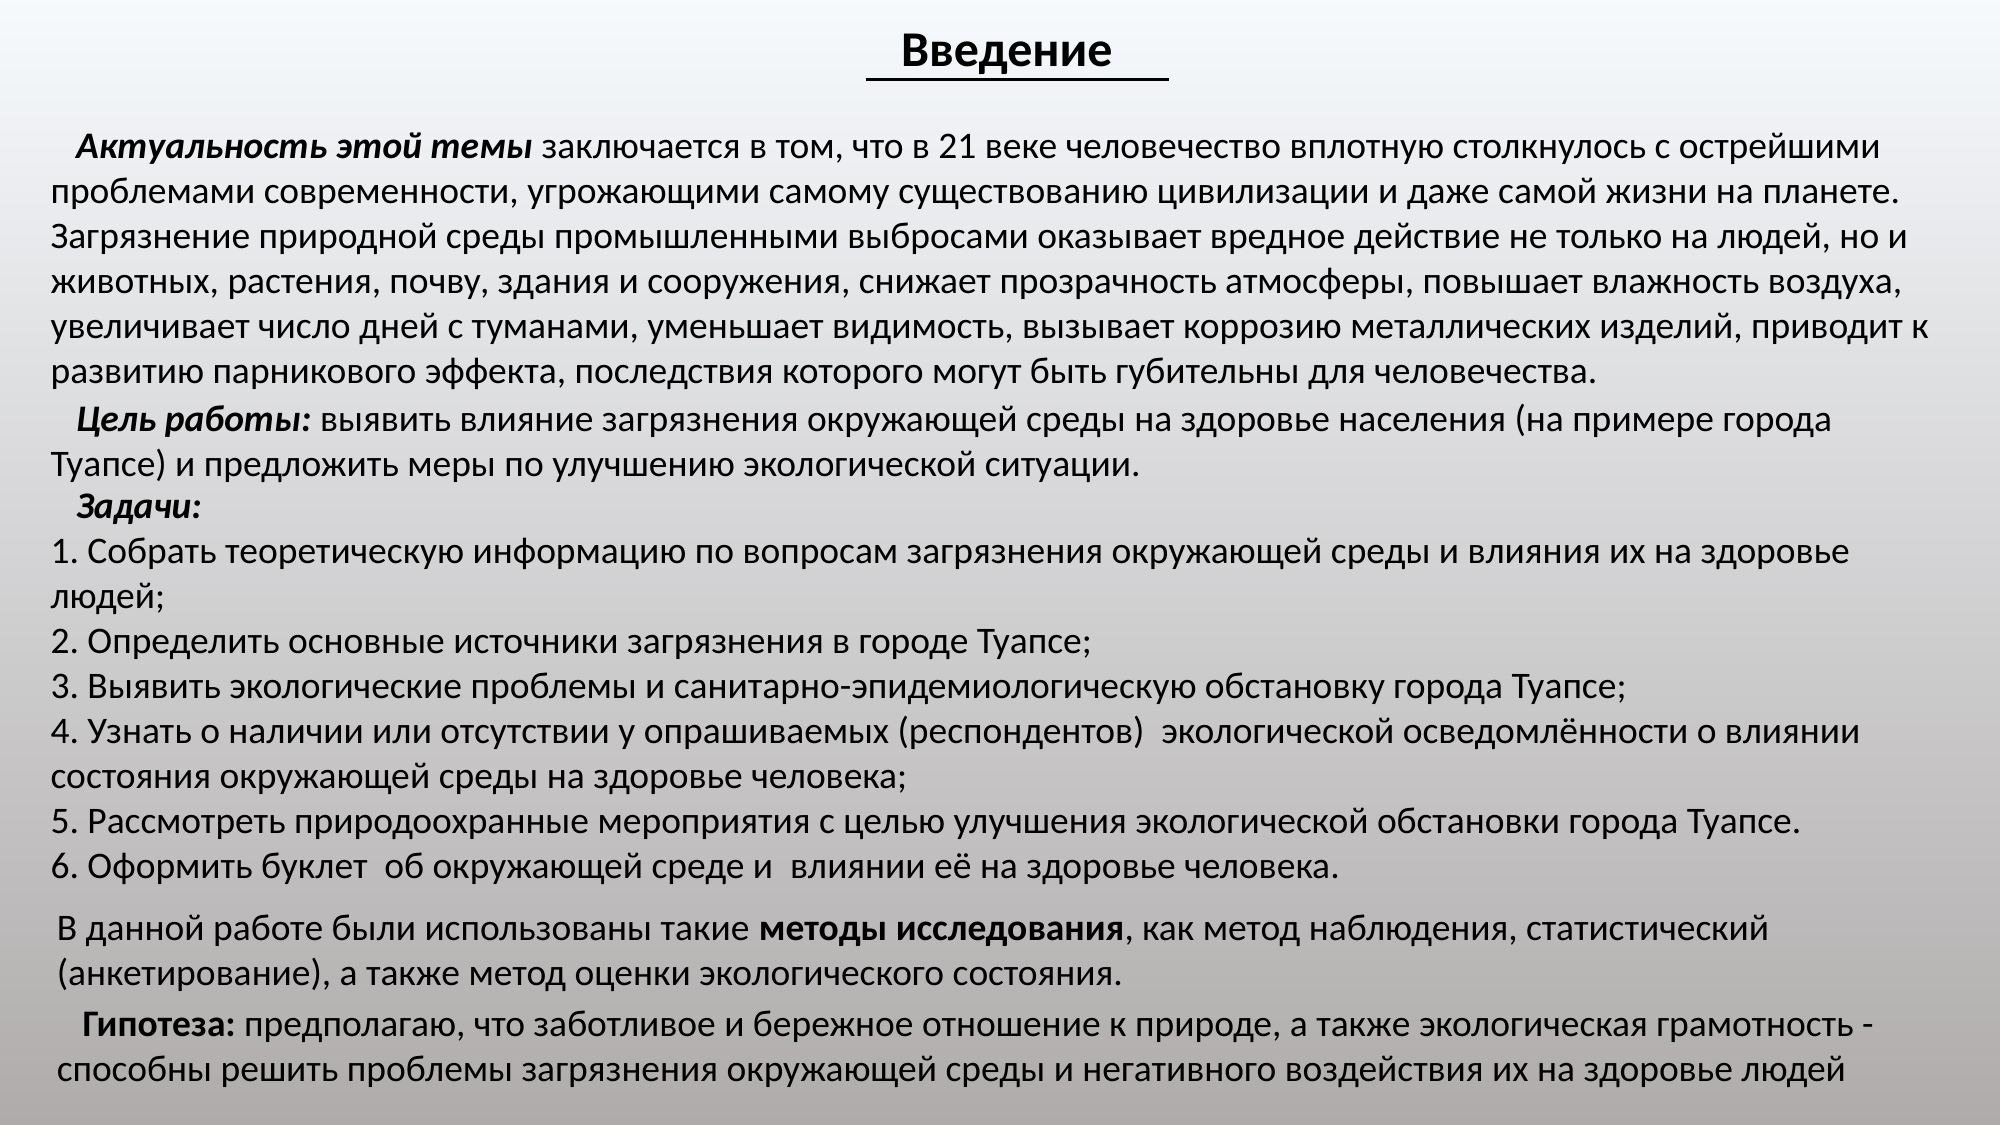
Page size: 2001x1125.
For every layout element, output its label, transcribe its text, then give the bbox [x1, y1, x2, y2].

text_box Актуальность этой темы заключается в том, что в 21 веке человечество вплотную столкнулось с острейшими проблемами современности, угрожающими самому существованию цивилизации и даже самой жизни на планете. Загрязнение природной среды промышленными выбросами оказывает вредное действие не только на людей, но и животных, растения, почву, здания и сооружения, снижает прозрачность атмосферы, повышает влажность воздуха, увеличивает число дней с туманами, уменьшает видимость, вызывает коррозию металлических изделий, приводит к развитию парникового эффекта, последствия которого могут быть губительны для человечества. [35, 113, 2000, 399]
text_box Введение [886, 8, 1150, 78]
text_box Гипотеза: предполагаю, что заботливое и бережное отношение к природе, а также экологическая грамотность - способны решить проблемы загрязнения окружающей среды и негативного воздействия их на здоровье людей [42, 991, 2000, 1096]
text_box Цель работы: выявить влияние загрязнения окружающей среды на здоровье населения (на примере города Туапсе) и предложить меры по улучшению экологической ситуации. [35, 387, 1959, 473]
text_box В данной работе были использованы такие методы исследования, как метод наблюдения, статистический (анкетирование), а также метод оценки экологического состояния. [42, 896, 1953, 991]
text_box Задачи: 1. Собрать теоретическую информацию по вопросам загрязнения окружающей среды и влияния их на здоровье людей; 2. Определить основные источники загрязнения в городе Туапсе; 3. Выявить экологические проблемы и санитарно-эпидемиологическую обстановку города Туапсе; 4. Узнать о наличии или отсутствии у опрашиваемых (респондентов) экологической осведомлённости о влиянии состояния окружающей среды на здоровье человека; 5. Рассмотреть природоохранные мероприятия с целью улучшения экологической обстановки города Туапсе. 6. Оформить буклет об окружающей среде и влиянии её на здоровье человека. [35, 473, 1959, 893]
